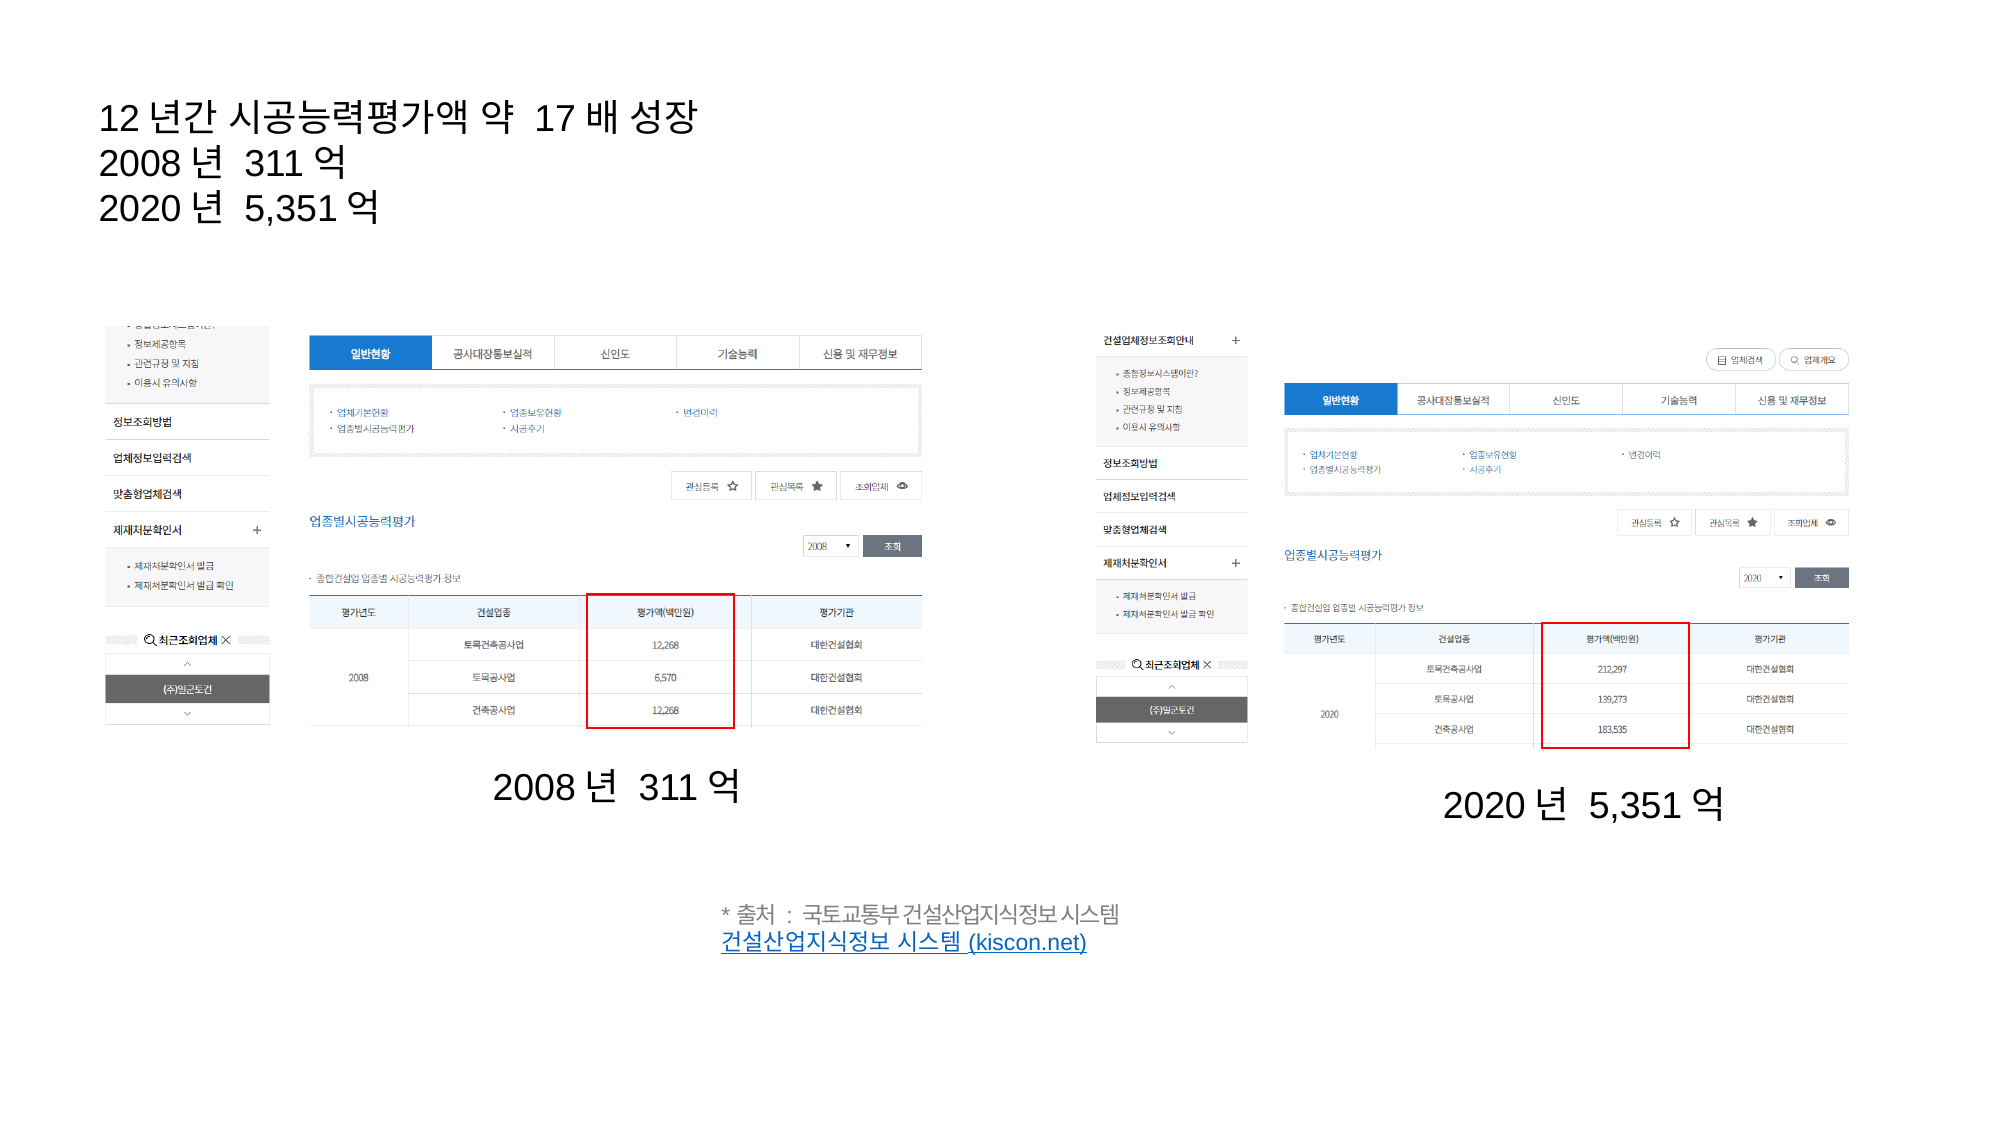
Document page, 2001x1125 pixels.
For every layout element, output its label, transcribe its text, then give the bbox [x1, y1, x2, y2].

text_box *출처 : 국토교통부 건설산업지식정보 시스템 건설산업지식정보 시스템 (kiscon.net) [706, 892, 1273, 969]
picture [83, 326, 975, 728]
picture [1078, 326, 1917, 749]
text_box 12년간 시공능력평가액 약 17배 성장 2008년 311억 2020년 5,351억 [83, 86, 791, 237]
text_box 2008년 311억 [477, 755, 791, 816]
text_box 2020년 5,351억 [1428, 773, 1803, 833]
